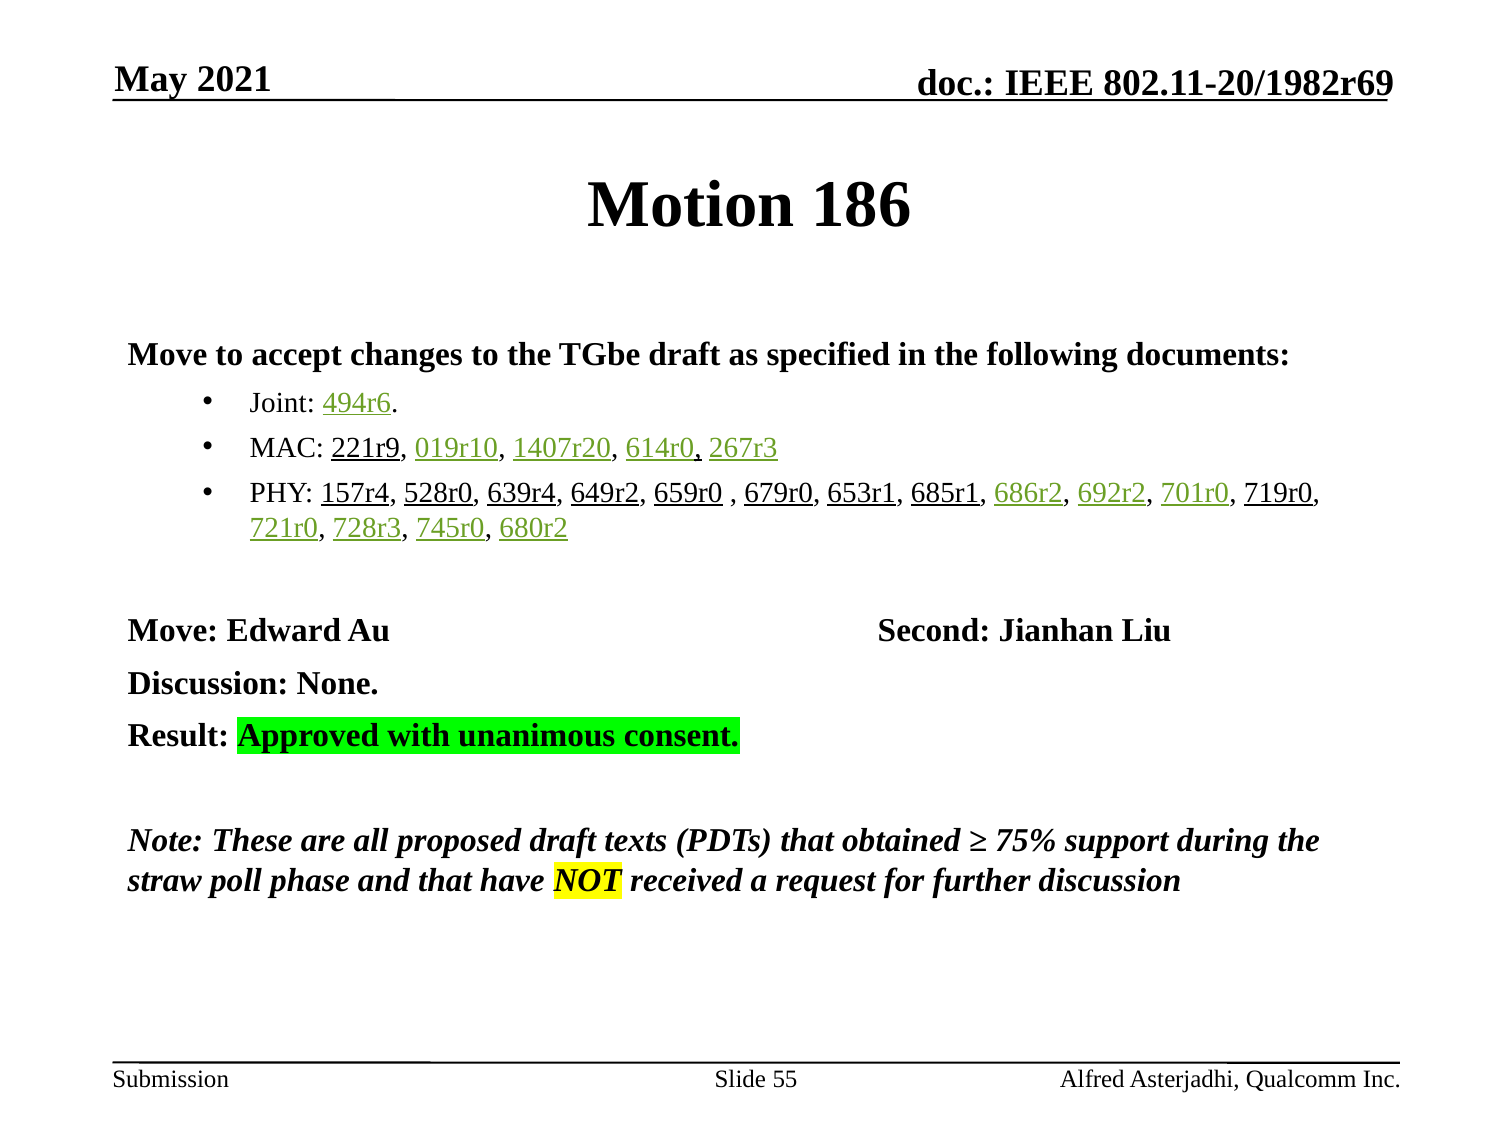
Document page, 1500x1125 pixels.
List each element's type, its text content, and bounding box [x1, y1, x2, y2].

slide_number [114, 54, 423, 100]
slide_number Slide 55 [712, 1061, 800, 1123]
title Motion 186 [112, 112, 1388, 288]
footer Alfred Asterjadhi, Qualcomm Inc. [878, 1061, 1402, 1093]
list Move to accept changes to the TGbe draft as specified in the following documents: Joint: 494r6. MAC: 221r9, 019r10, 1407r20, 614r0, 267r3 PHY: 157r4, 528r0, 639r4, 649r2, 659r0 , 679r0, 653r1, 685r1, 686r2, 692r2, 701r0, 719r0, 721r0, 728r3, 745r0, 680r2 Move: Edward Au Second: Jianhan Liu Discussion: None. Result: Approved with unanimous consent. Note: These are all proposed draft texts (PDTs) that obtained ≥ 75% support during the straw poll phase and that have NOT received a request for further discussion [112, 324, 1388, 1000]
